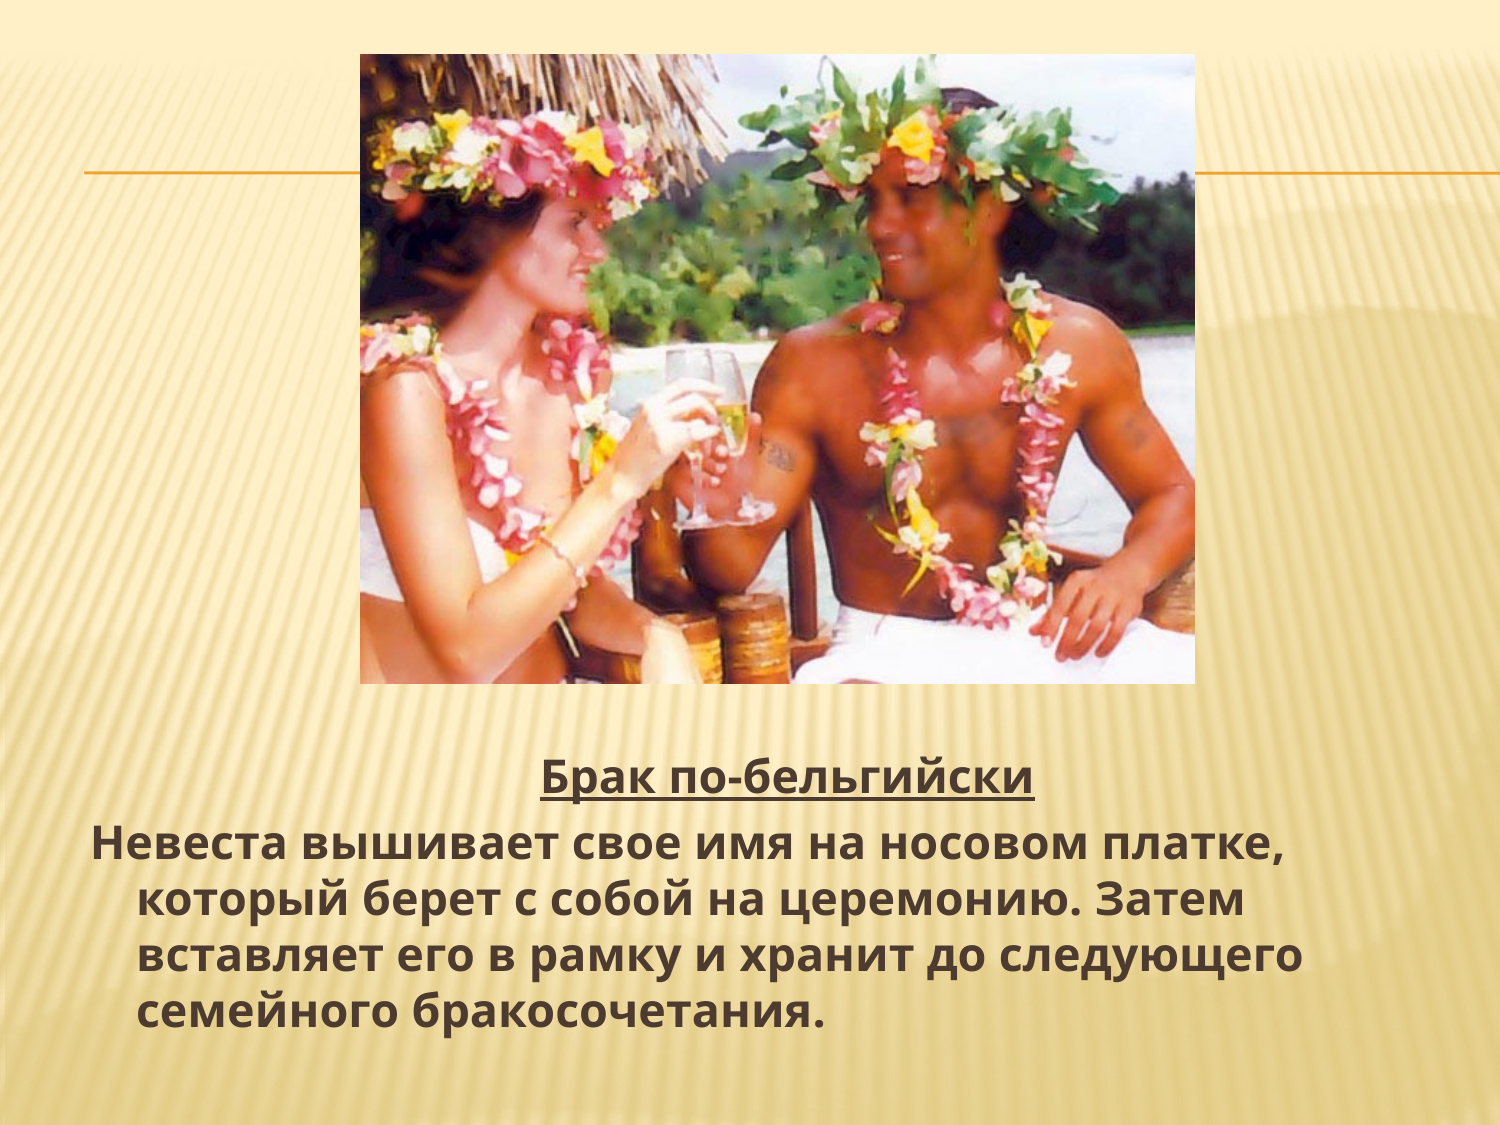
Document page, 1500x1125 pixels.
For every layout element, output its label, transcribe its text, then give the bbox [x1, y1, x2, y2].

list Брак по-бельгийски Невеста вышивает свое имя на носовом платке, который берет с собой на церемонию. Затем вставляет его в рамку и хранит до следующего семейного бракосочетания. [75, 739, 1500, 1047]
picture [359, 54, 1196, 685]
